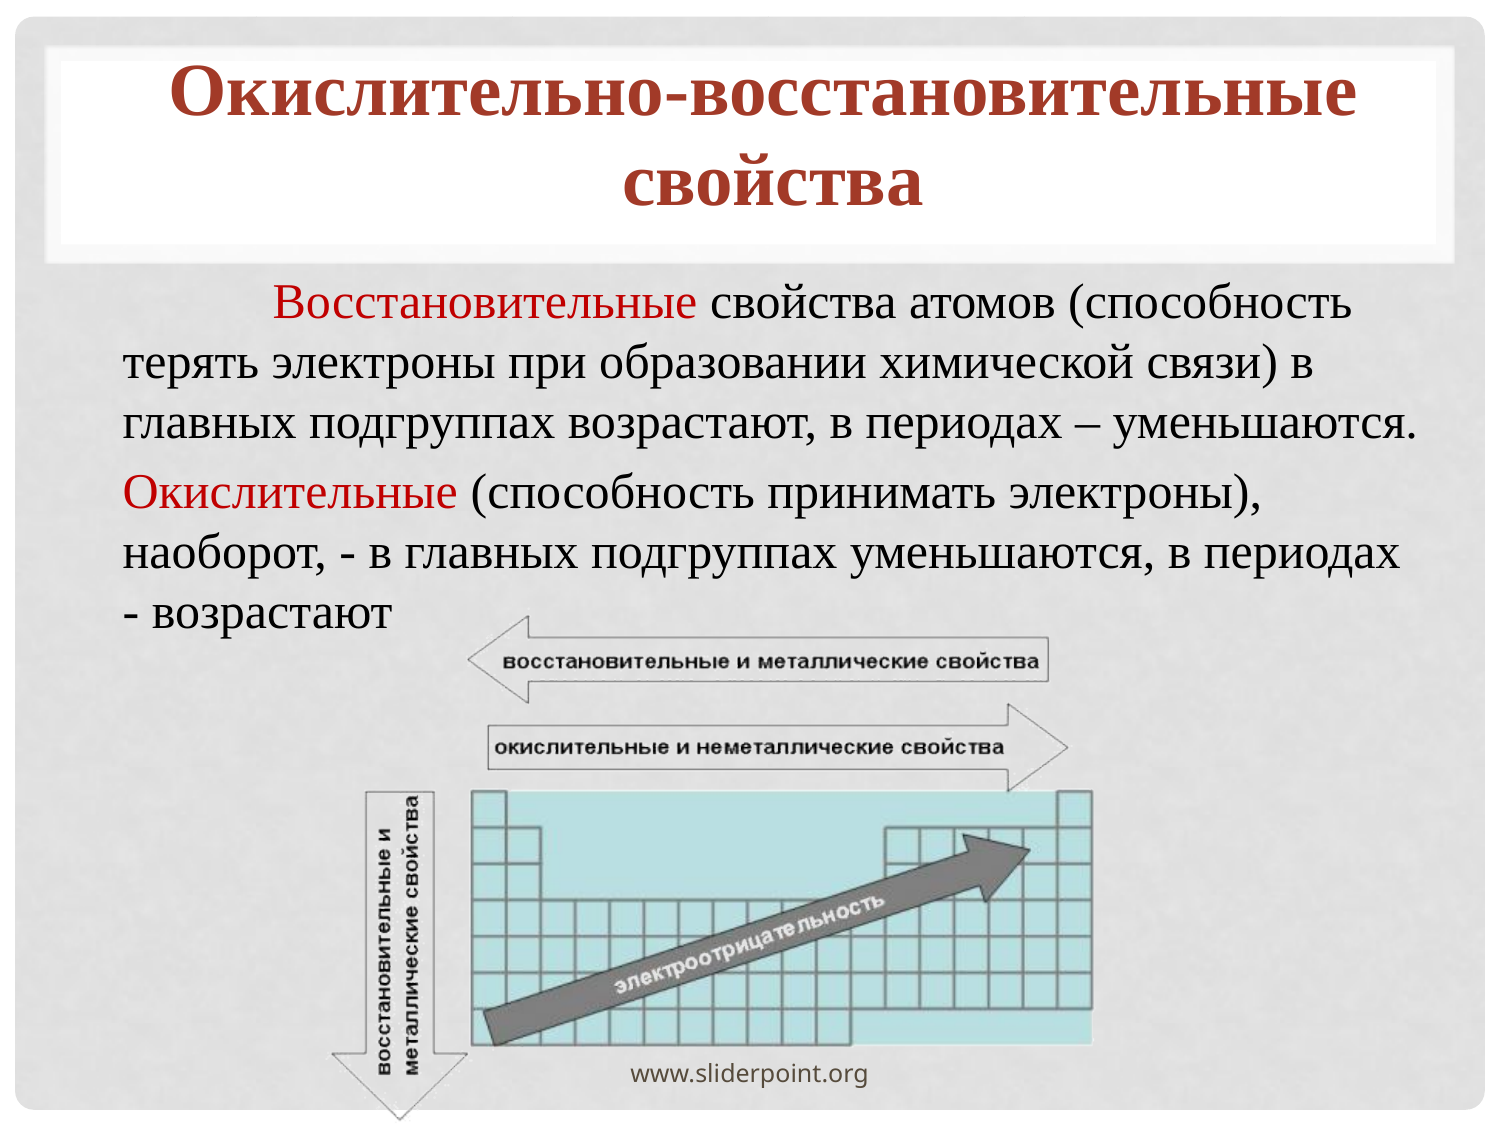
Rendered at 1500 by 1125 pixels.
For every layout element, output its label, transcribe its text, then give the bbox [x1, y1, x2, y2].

list Восстановительные свойства атомов (способность терять электроны при образовании химической связи) в главных подгруппах возрастают, в периодах – уменьшаются. Окислительные (способность принимать электроны), наоборот, - в главных подгруппах уменьшаются, в периодах - возрастают [100, 260, 1436, 888]
text_box Окислительно-восстановительные свойства [154, 33, 1392, 319]
picture [288, 582, 1176, 1125]
